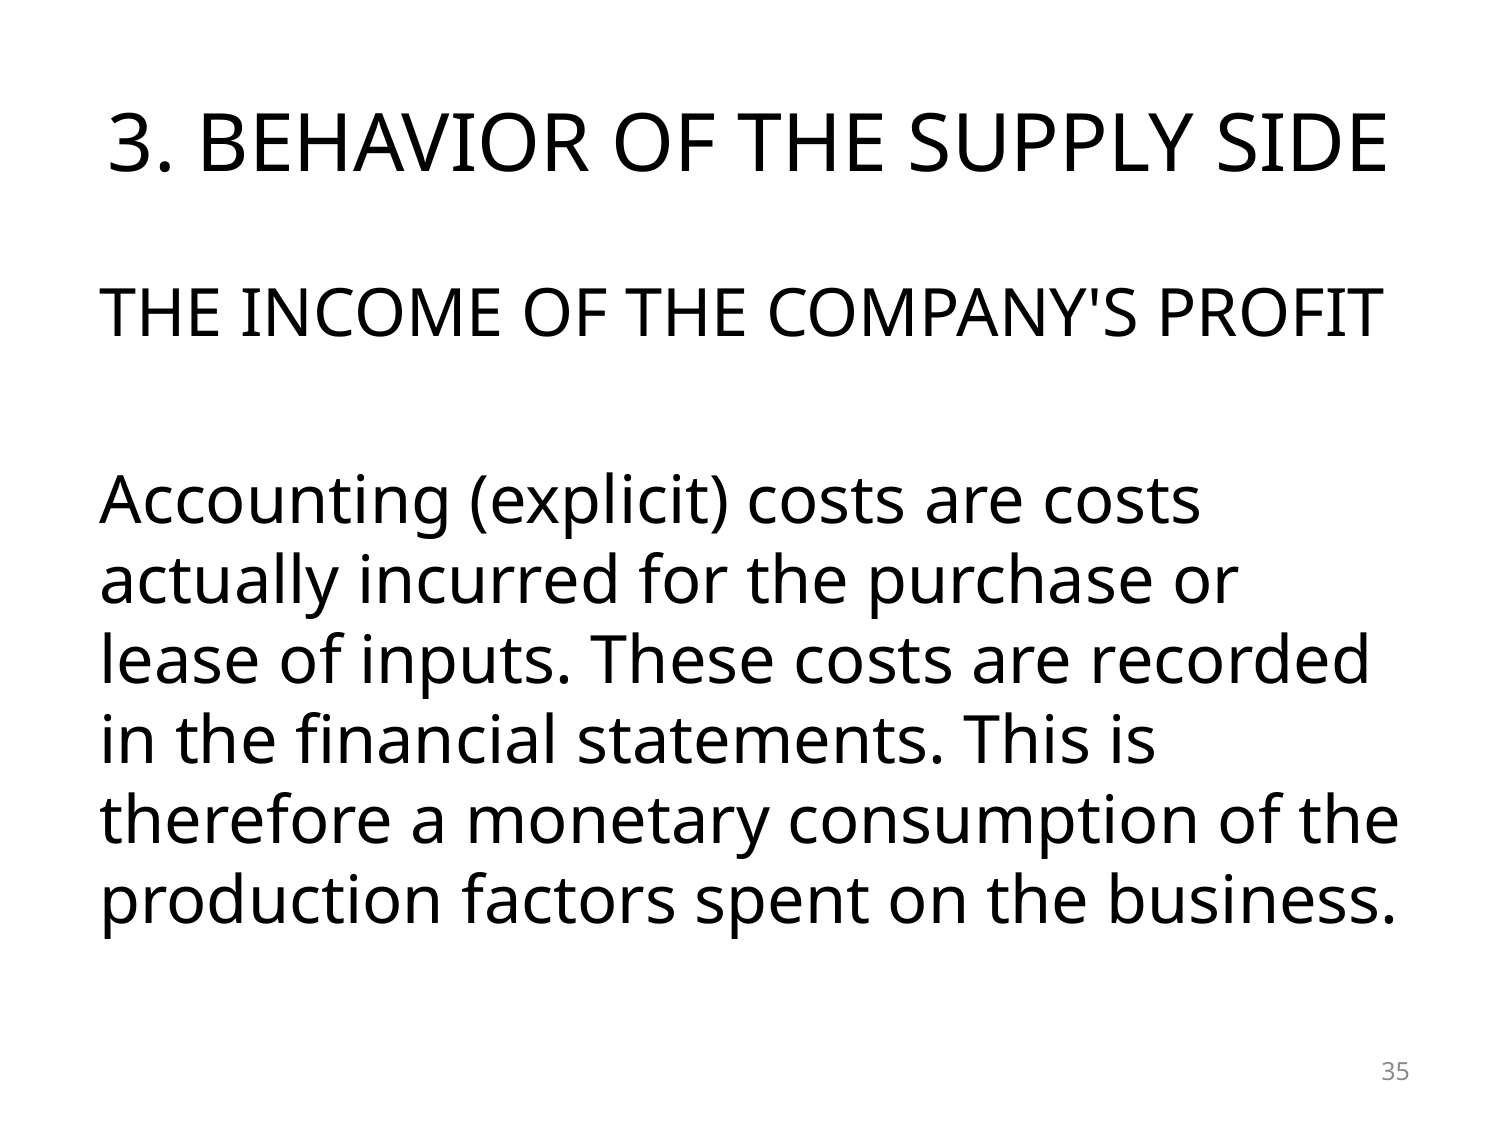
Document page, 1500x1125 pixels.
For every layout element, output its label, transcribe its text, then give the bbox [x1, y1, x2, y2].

list THE INCOME OF THE COMPANY'S PROFIT Accounting (explicit) costs are costs actually incurred for the purchase or lease of inputs. These costs are recorded in the financial statements. This is therefore a monetary consumption of the production factors spent on the business. [75, 262, 1425, 1005]
slide_number 35 [1074, 1042, 1425, 1103]
title 3. BEHAVIOR OF THE SUPPLY SIDE [75, 45, 1425, 233]
